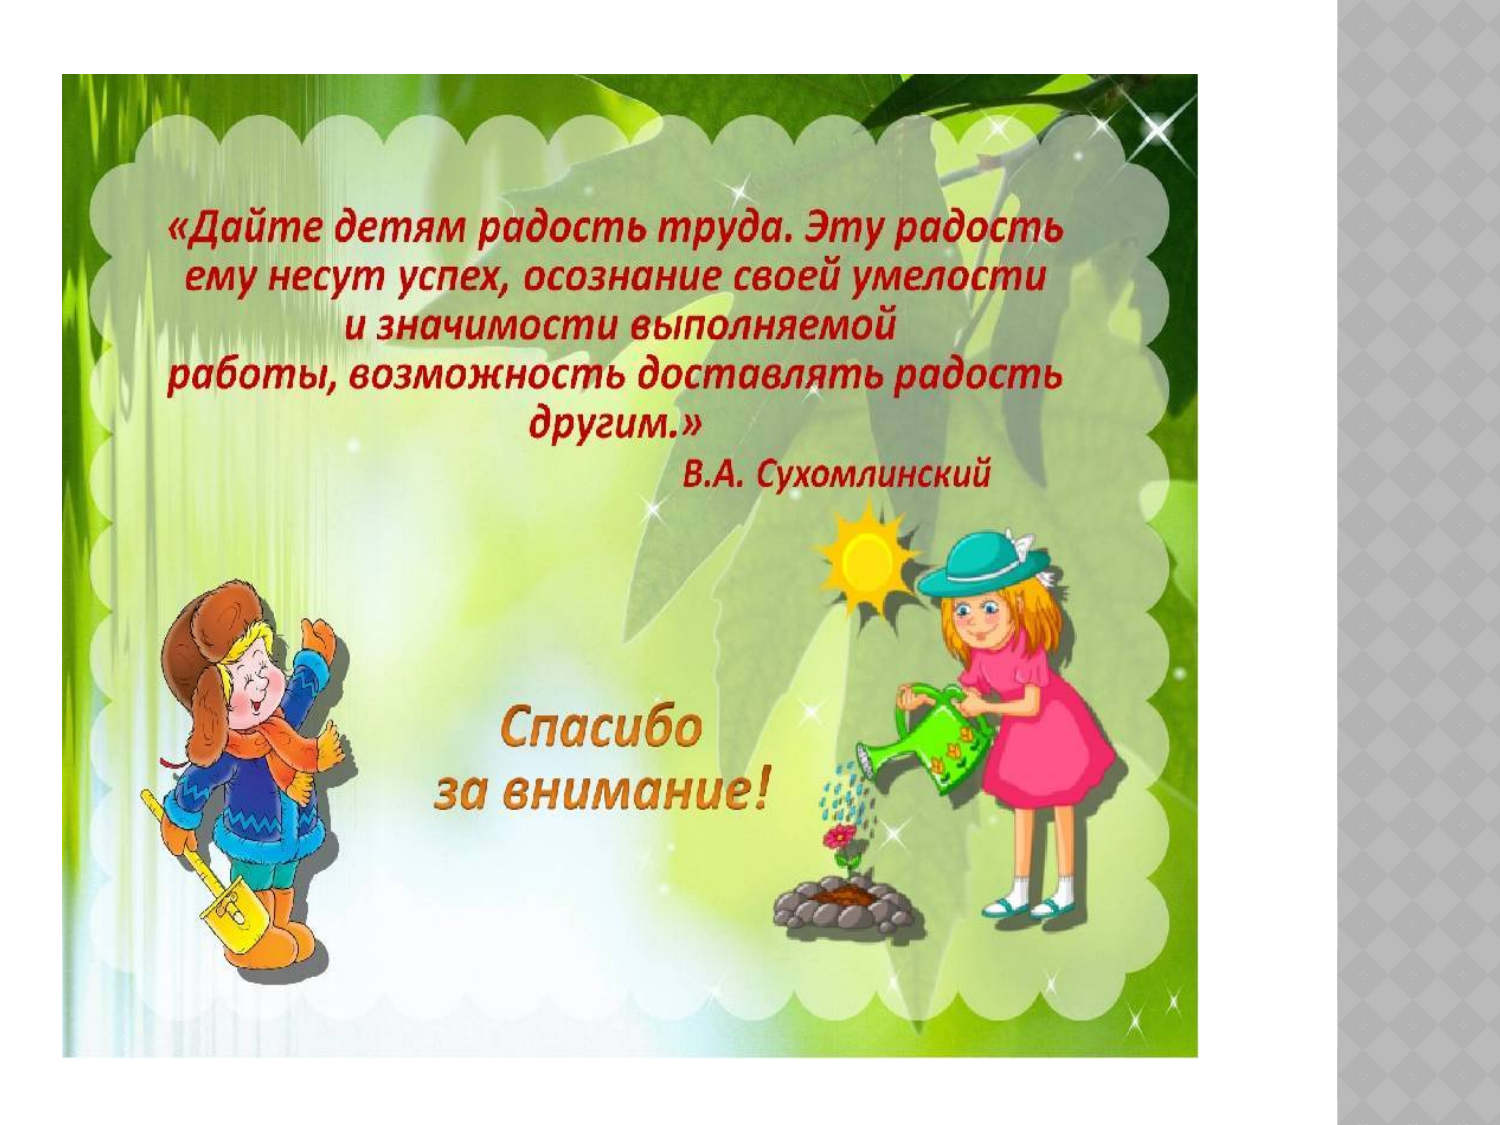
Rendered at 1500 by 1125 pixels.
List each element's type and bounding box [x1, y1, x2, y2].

list [62, 74, 1200, 1060]
